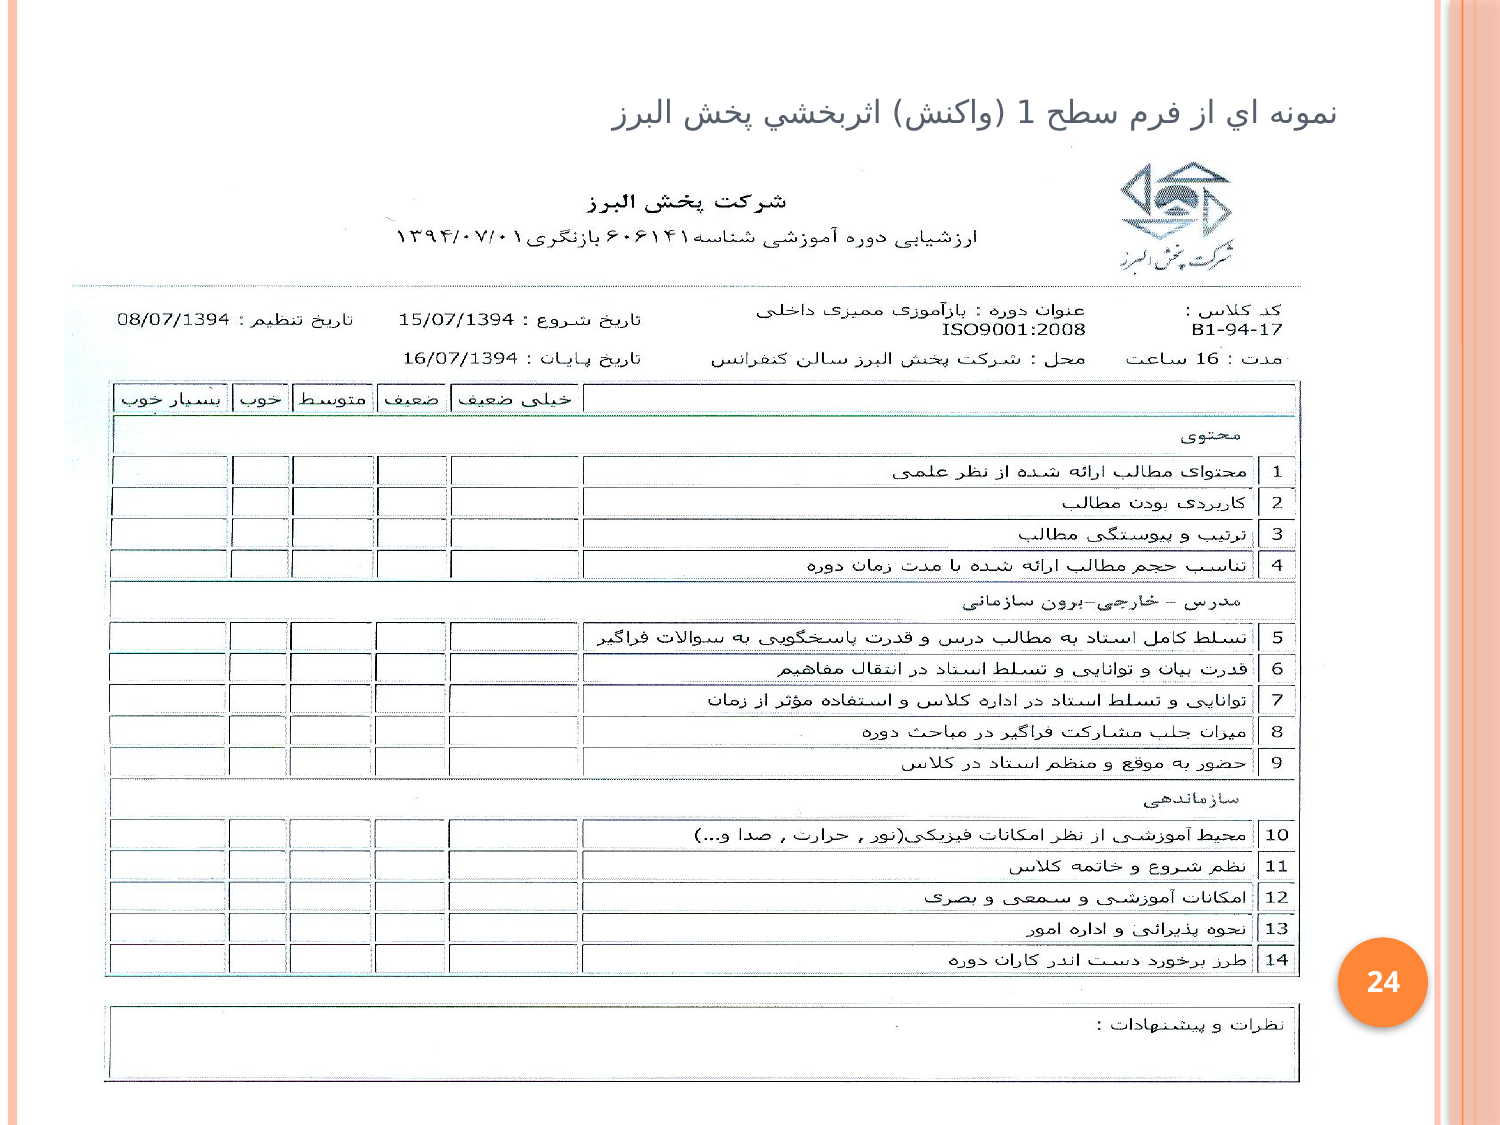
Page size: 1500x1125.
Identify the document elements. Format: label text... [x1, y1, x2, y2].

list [64, 136, 1330, 1088]
slide_number 24 [1335, 940, 1434, 1027]
title نمونه اي از فرم سطح 1 (واکنش) اثربخشي پخش البرز [75, 45, 1365, 138]
